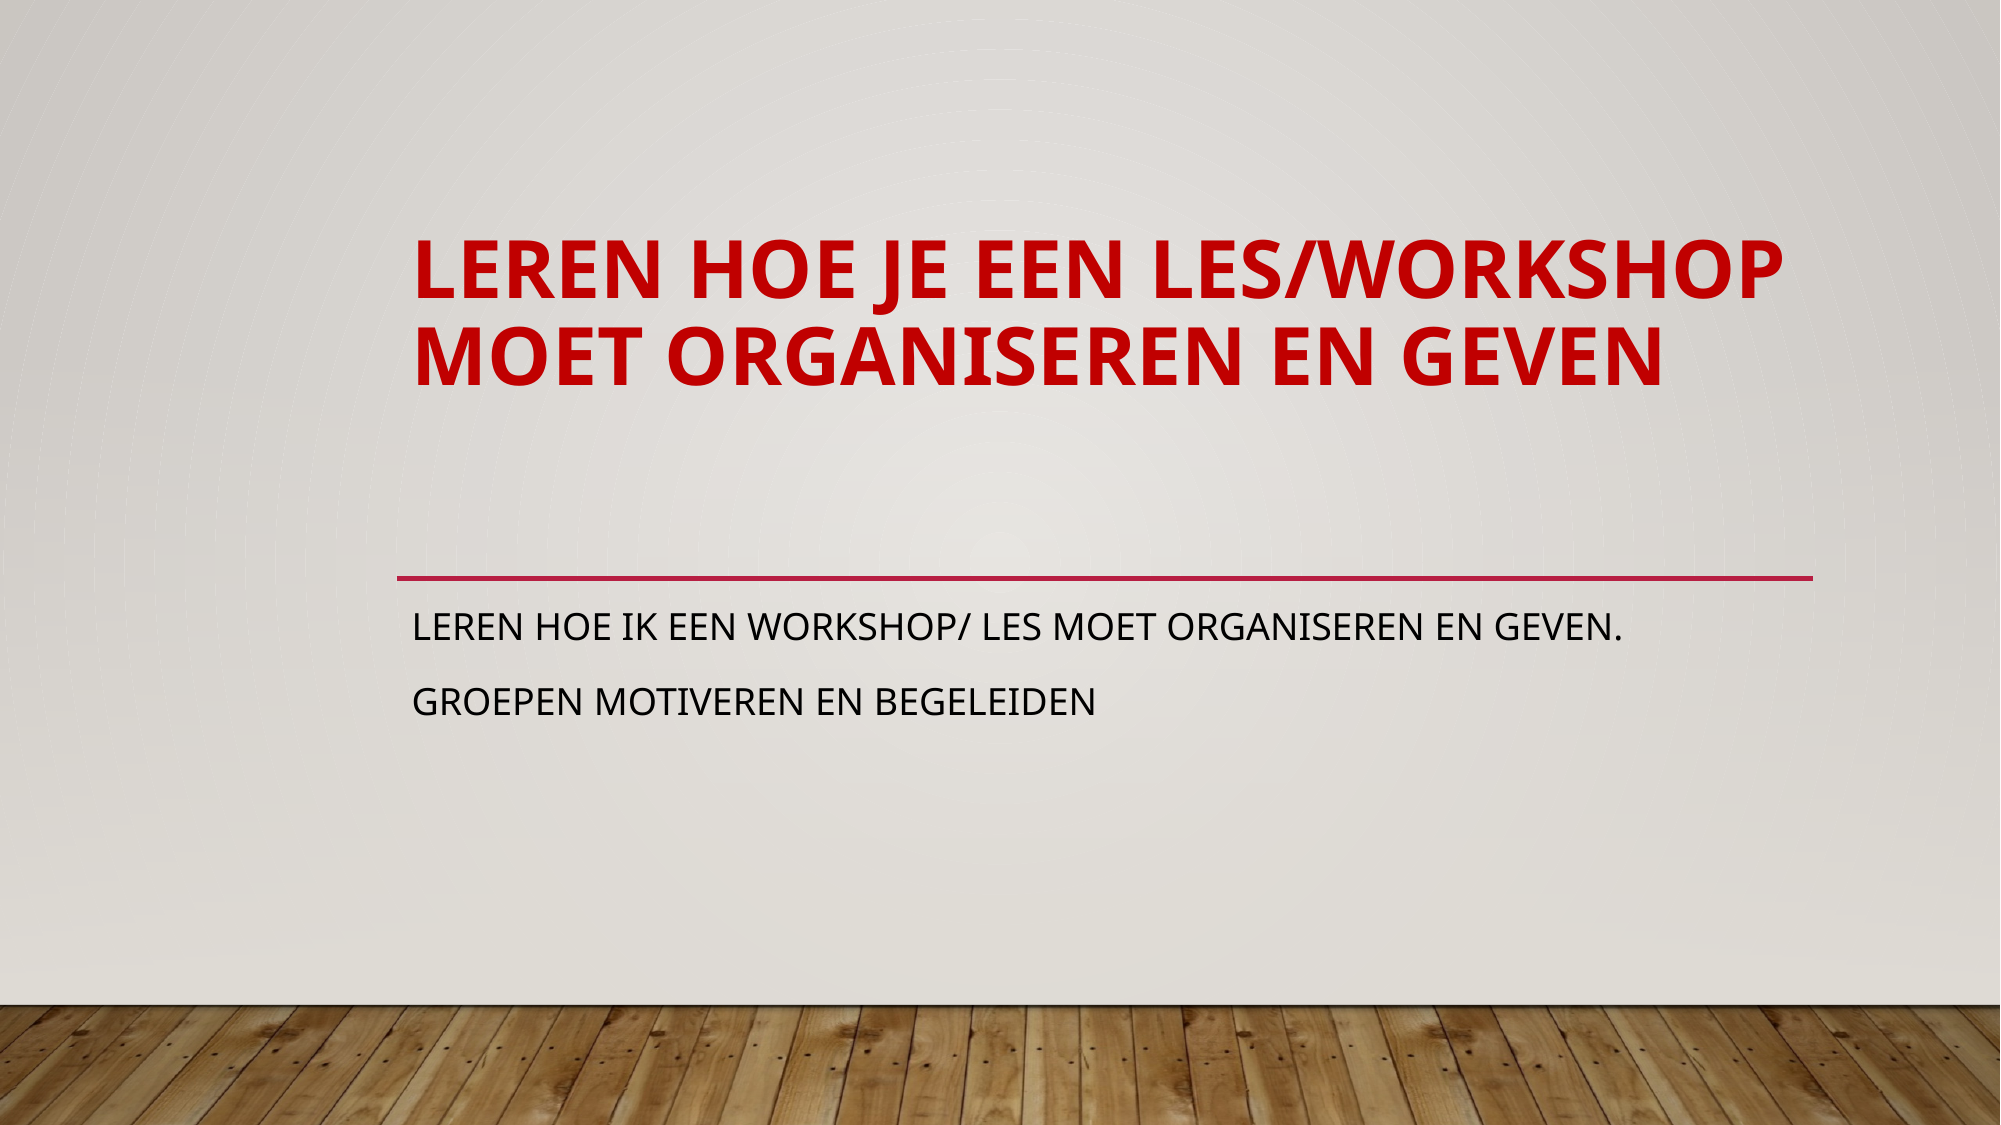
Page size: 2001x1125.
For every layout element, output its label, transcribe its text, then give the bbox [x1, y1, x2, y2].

title Leren hoe je een les/workshop moet organiseren en geven [396, 131, 1814, 549]
subtitle Leren hoe ik een workshop/ les moet organiseren en geven. Groepen motiveren en begeleiden [396, 579, 1814, 740]
picture [0, 1005, 2000, 1125]
